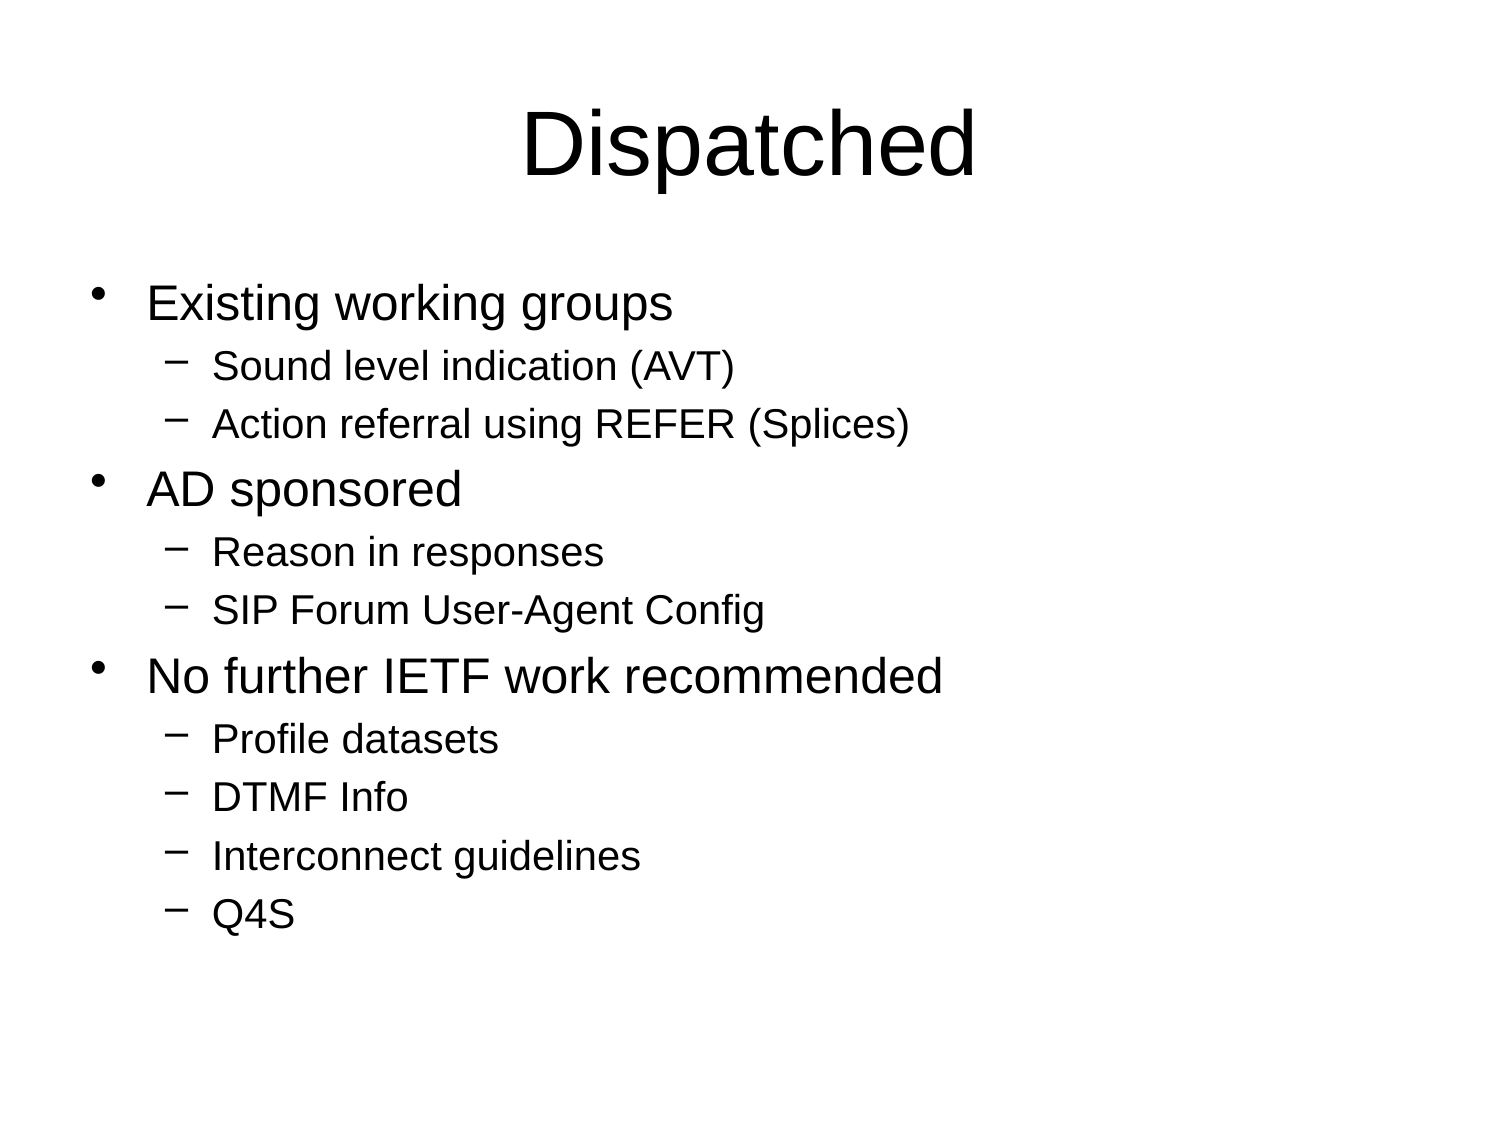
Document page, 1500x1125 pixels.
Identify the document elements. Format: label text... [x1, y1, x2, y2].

title Dispatched [75, 45, 1425, 233]
list Existing working groups Sound level indication (AVT) Action referral using REFER (Splices) AD sponsored Reason in responses SIP Forum User-Agent Config No further IETF work recommended Profile datasets DTMF Info Interconnect guidelines Q4S [75, 262, 1425, 1005]
